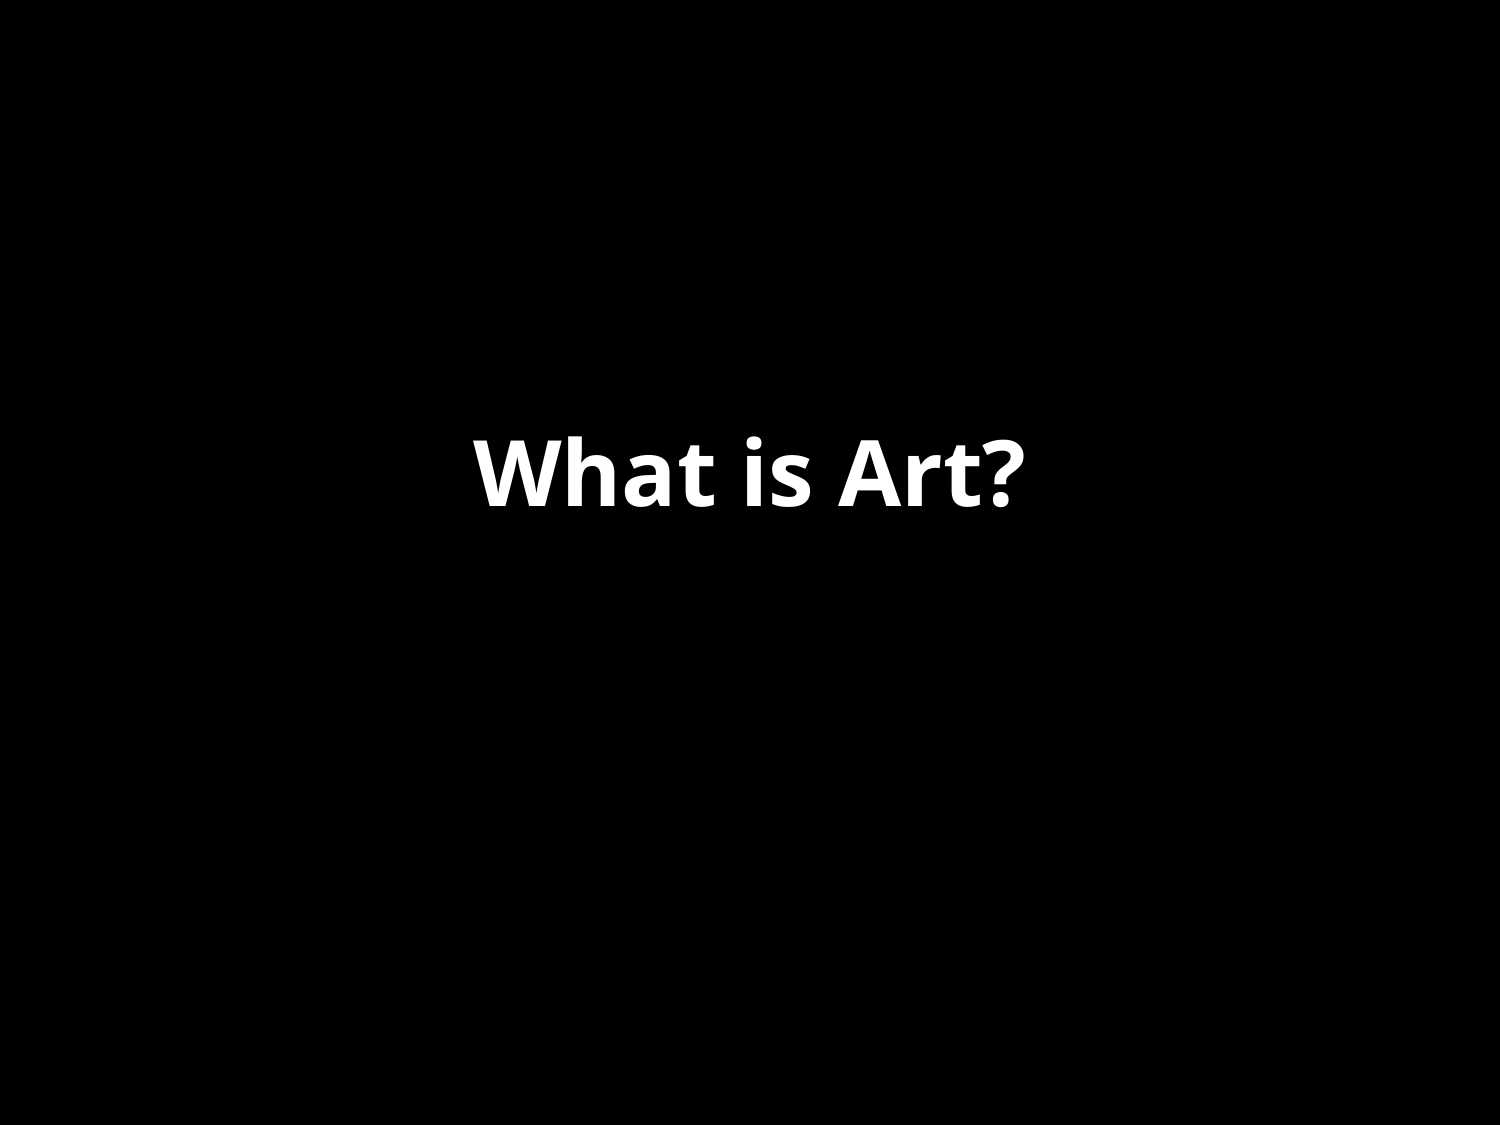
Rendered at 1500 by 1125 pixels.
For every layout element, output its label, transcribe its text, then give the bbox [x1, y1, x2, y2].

title What is Art? [112, 349, 1388, 591]
